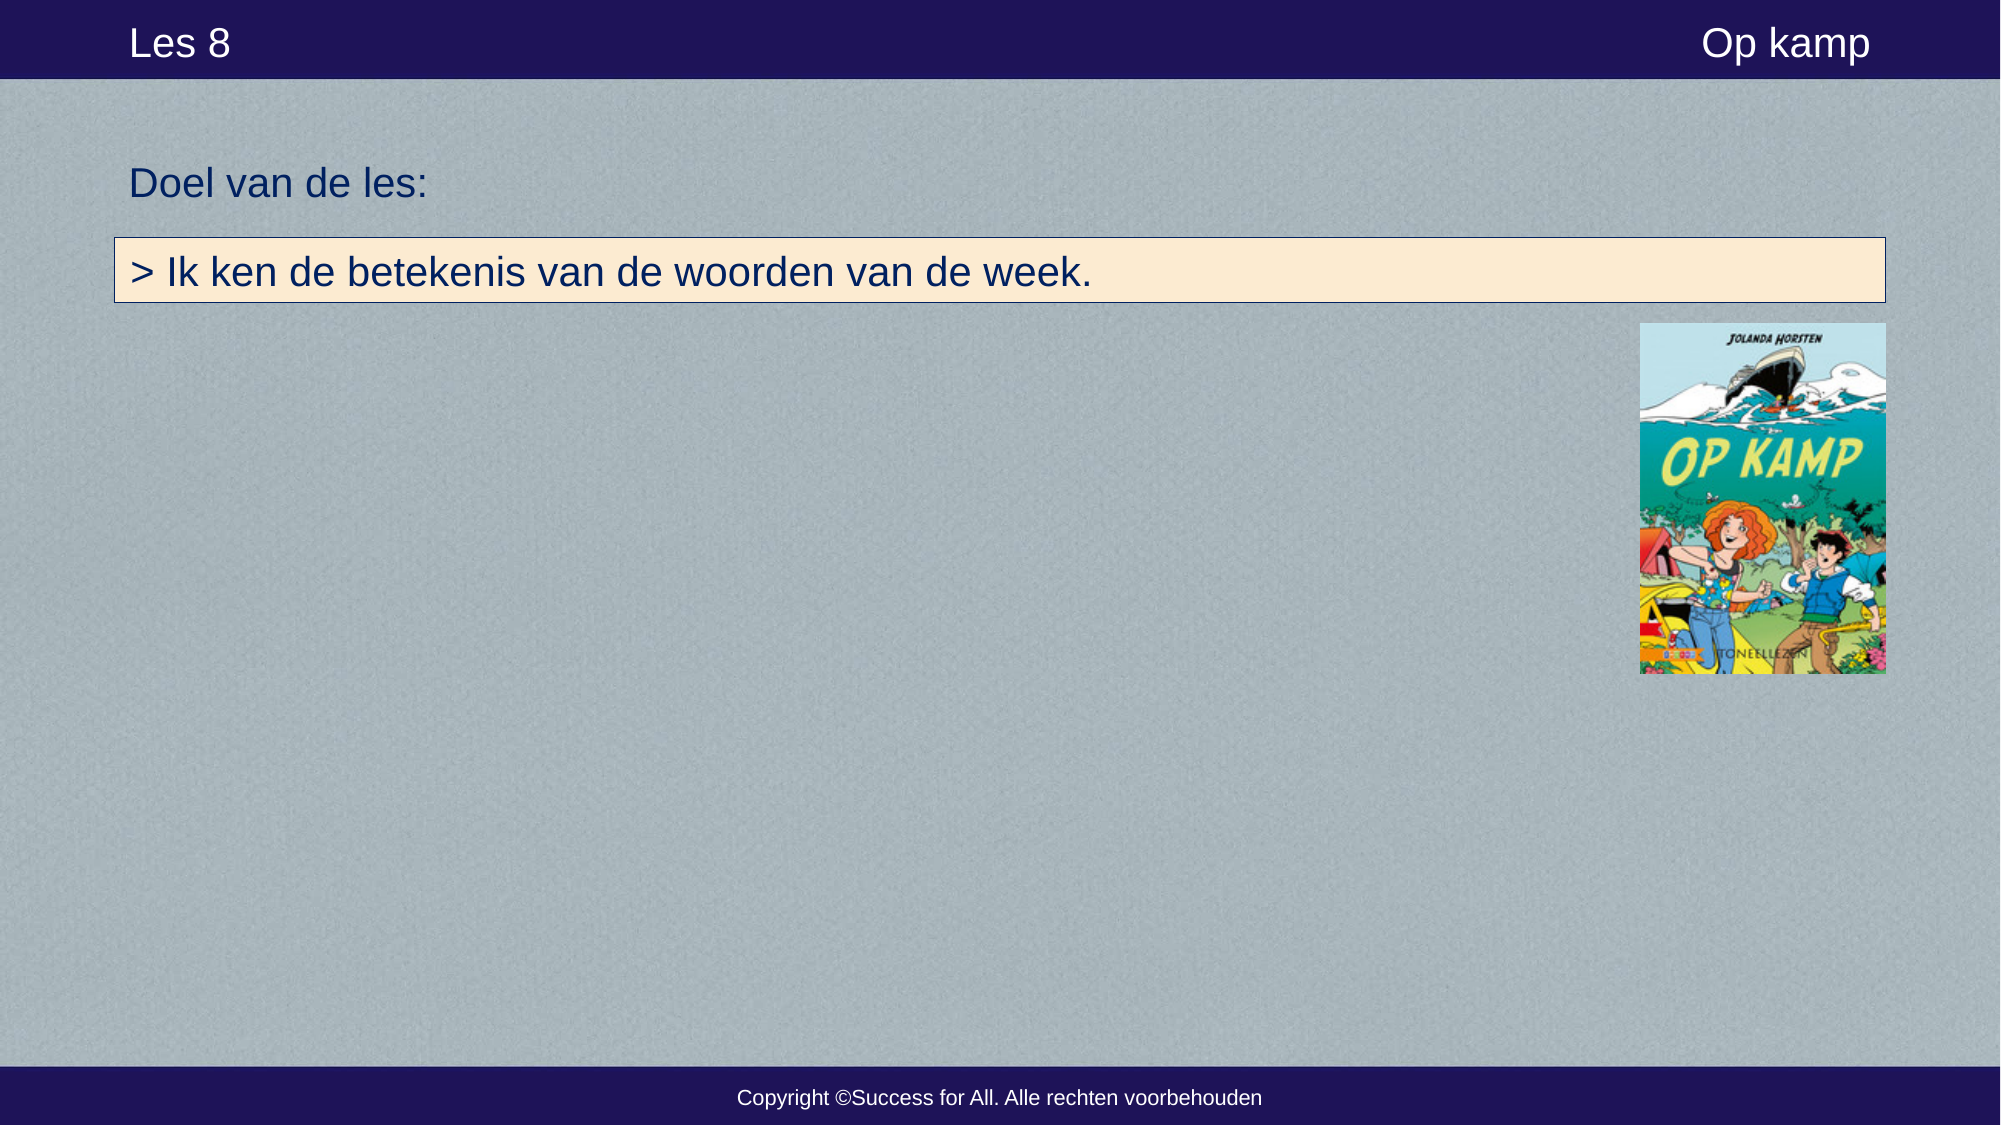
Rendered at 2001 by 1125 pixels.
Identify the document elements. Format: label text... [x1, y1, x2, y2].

text_box Les 8 [114, 8, 354, 73]
text_box Op kamp [999, 8, 1886, 73]
text_box Copyright ©Success for All. Alle rechten voorbehouden [0, 1076, 2000, 1125]
text_box > Ik ken de betekenis van de woorden van de week. [114, 237, 1886, 303]
picture [0, 0, 2001, 1125]
text_box Doel van de les: [113, 148, 1635, 214]
